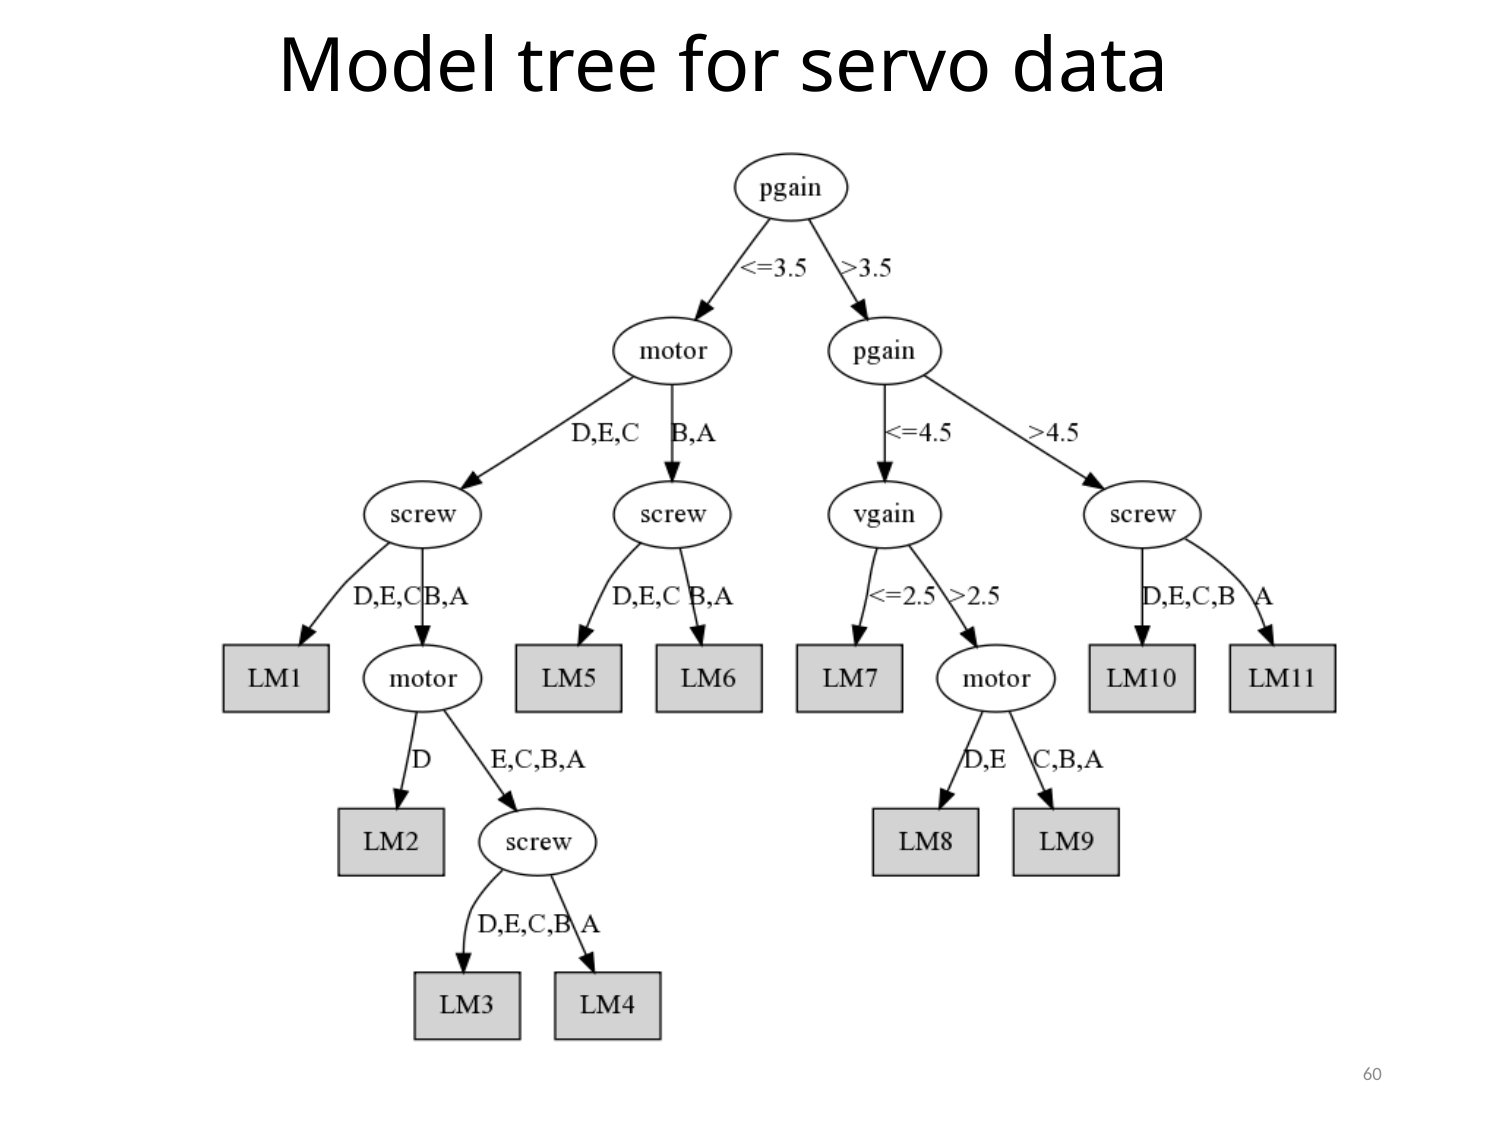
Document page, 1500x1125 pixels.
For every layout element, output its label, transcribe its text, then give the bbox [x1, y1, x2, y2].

title Model tree for servo data [262, 0, 1500, 148]
picture [216, 147, 1344, 1047]
slide_number 60 [1059, 1042, 1397, 1103]
